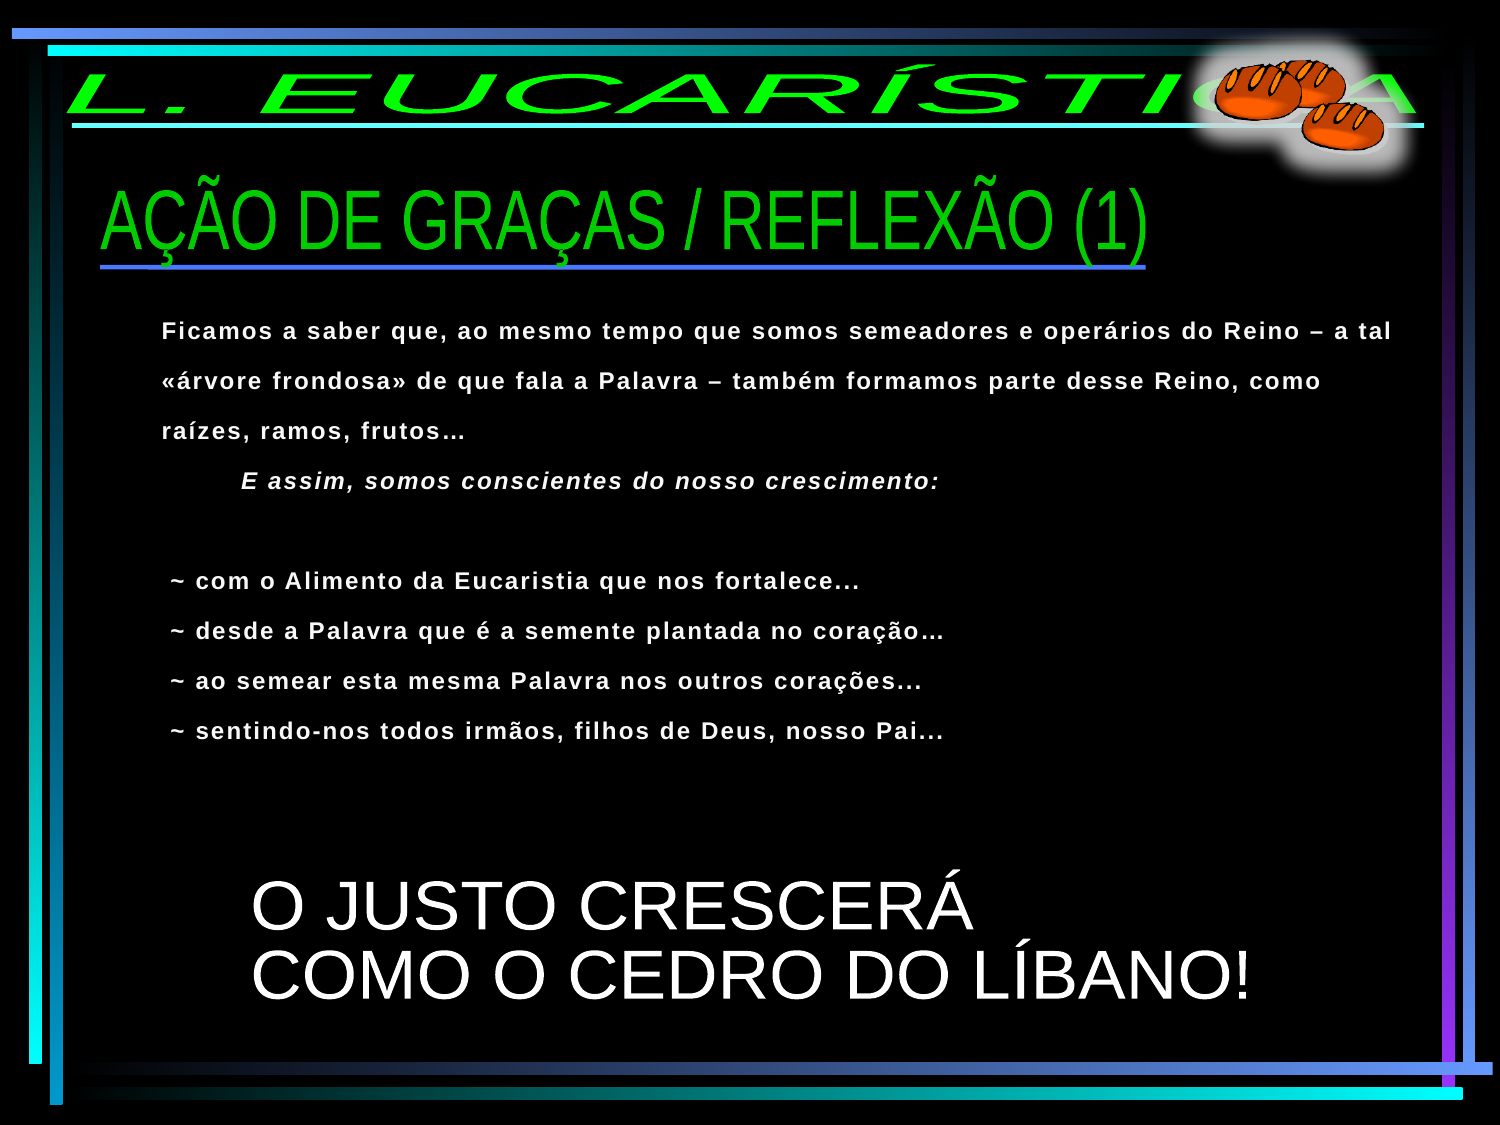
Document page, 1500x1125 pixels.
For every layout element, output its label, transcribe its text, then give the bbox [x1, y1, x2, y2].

text_box Ficamos a saber que, ao mesmo tempo que somos semeadores e operários do Reino – a tal «árvore frondosa» de que fala a Palavra – também formamos parte desse Reino, como raízes, ramos, frutos… E assim, somos conscientes do nosso crescimento: ~ com o Alimento da Eucaristia que nos fortalece... ~ desde a Palavra que é a semente plantada no coração… ~ ao semear esta mesma Palavra nos outros corações... ~ sentindo-nos todos irmãos, filhos de Deus, nosso Pai... [71, 302, 1436, 768]
picture [1191, 54, 1389, 162]
